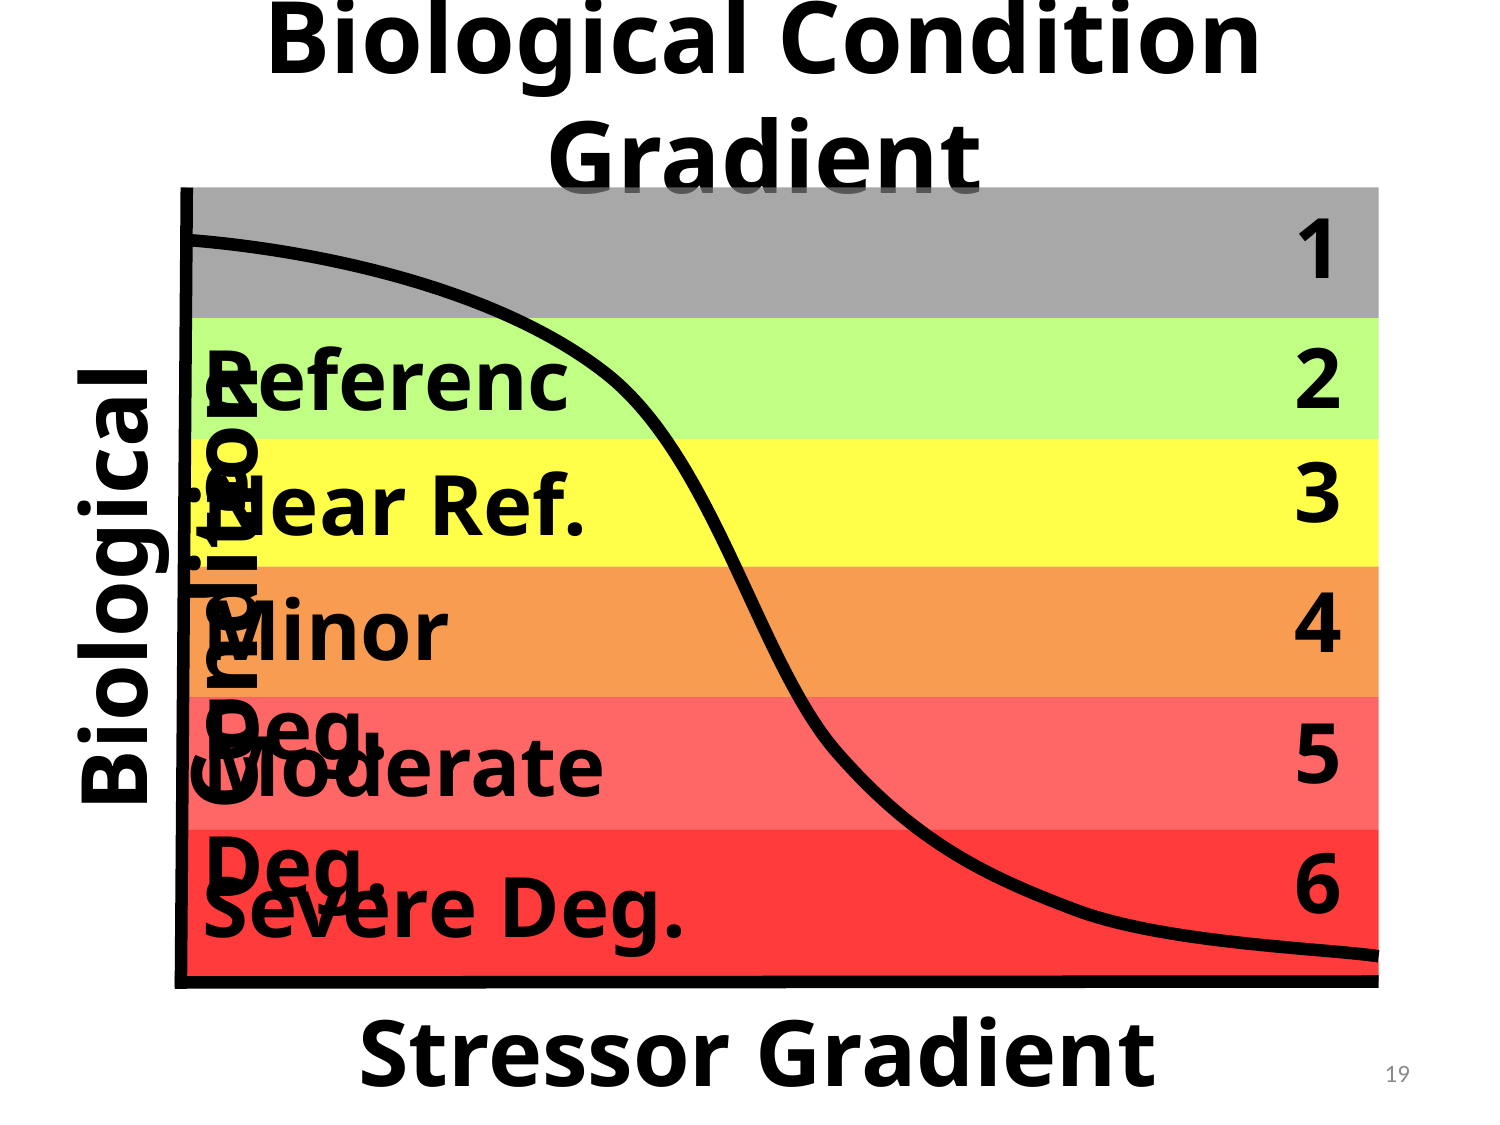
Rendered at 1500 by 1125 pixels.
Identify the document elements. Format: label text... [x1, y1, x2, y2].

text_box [174, 187, 1379, 988]
slide_number 19 [1074, 1042, 1425, 1103]
text_box Stressor Gradient [137, 988, 1379, 1113]
title Biological Condition Gradient [89, 0, 1440, 188]
text_box Biological Condition [48, 187, 172, 988]
